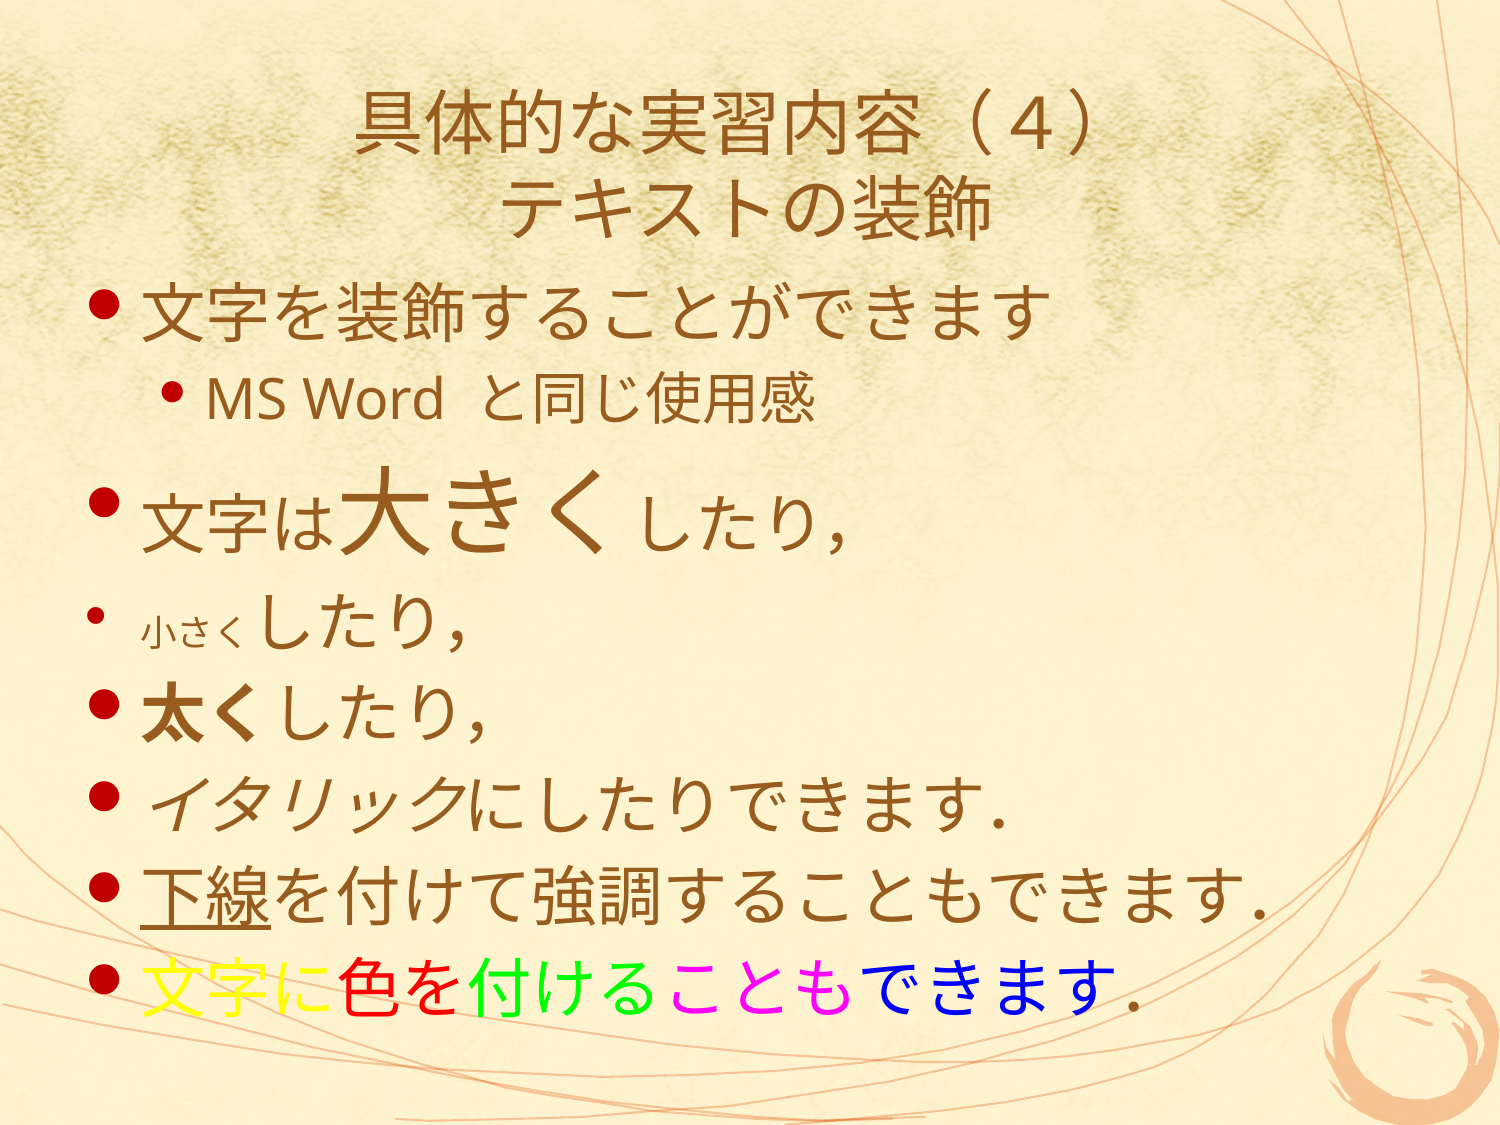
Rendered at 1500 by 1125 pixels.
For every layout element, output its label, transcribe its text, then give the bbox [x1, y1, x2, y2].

title 具体的な実習内容（４） テキストの装飾 [70, 70, 1421, 258]
list 文字を装飾することができます MS Word と同じ使用感 文字は大きくしたり， 小さくしたり， 太くしたり， イタリックにしたりできます． 下線を付けて強調することもできます． 文字に色を付けることもできます． [70, 264, 1421, 1034]
